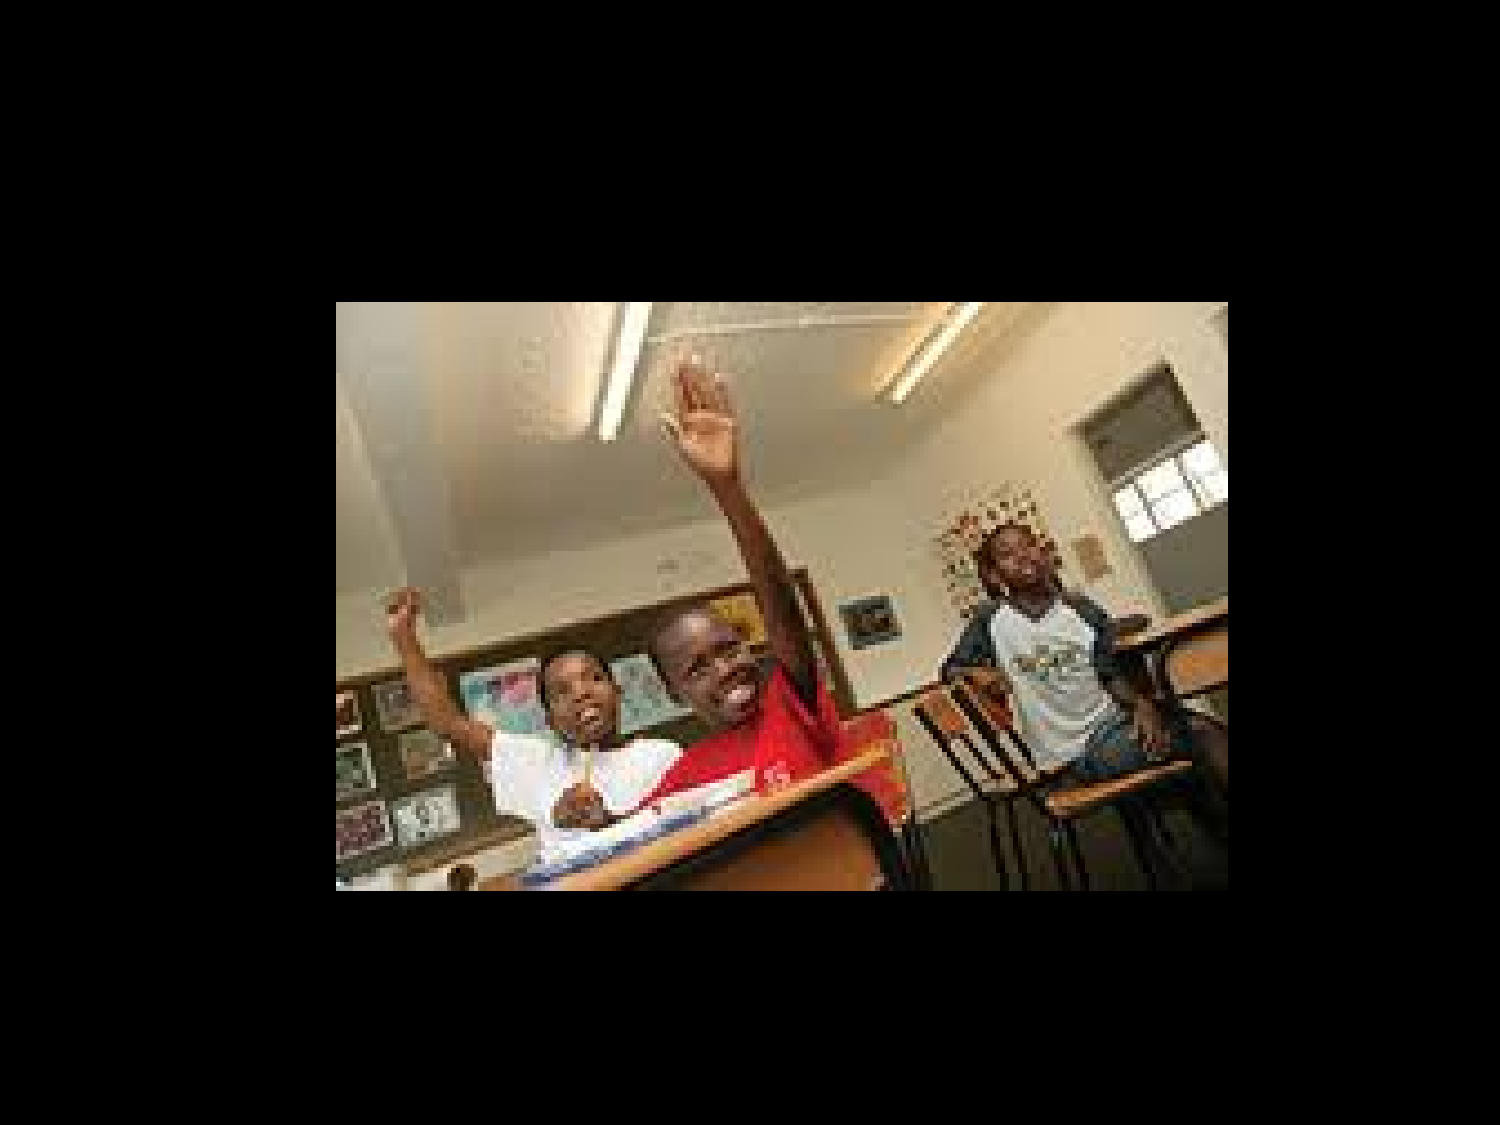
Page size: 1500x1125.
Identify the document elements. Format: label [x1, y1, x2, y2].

list [336, 302, 1228, 891]
